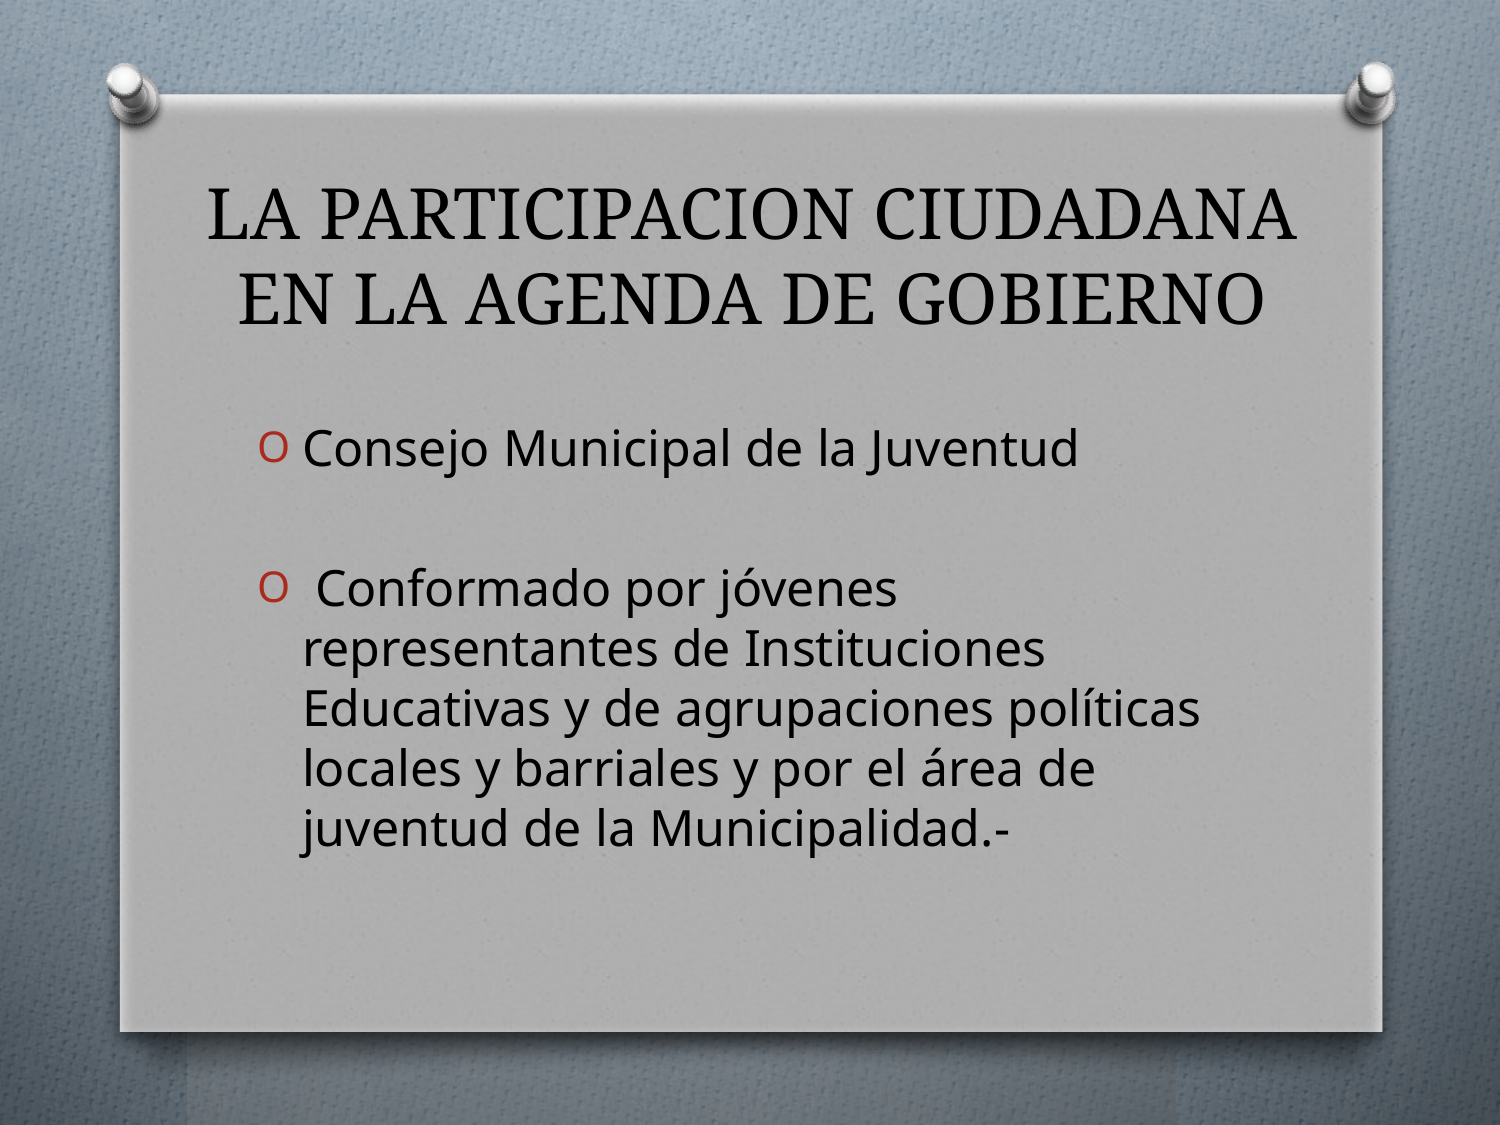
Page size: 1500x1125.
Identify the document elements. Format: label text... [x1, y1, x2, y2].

list Consejo Municipal de la Juventud Conformado por jóvenes representantes de Instituciones Educativas y de agrupaciones políticas locales y barriales y por el área de juventud de la Municipalidad.- [242, 408, 1257, 939]
picture [1317, 35, 1439, 156]
picture [75, 29, 198, 153]
title LA PARTICIPACION CIUDADANA EN LA AGENDA DE GOBIERNO [183, 134, 1323, 374]
